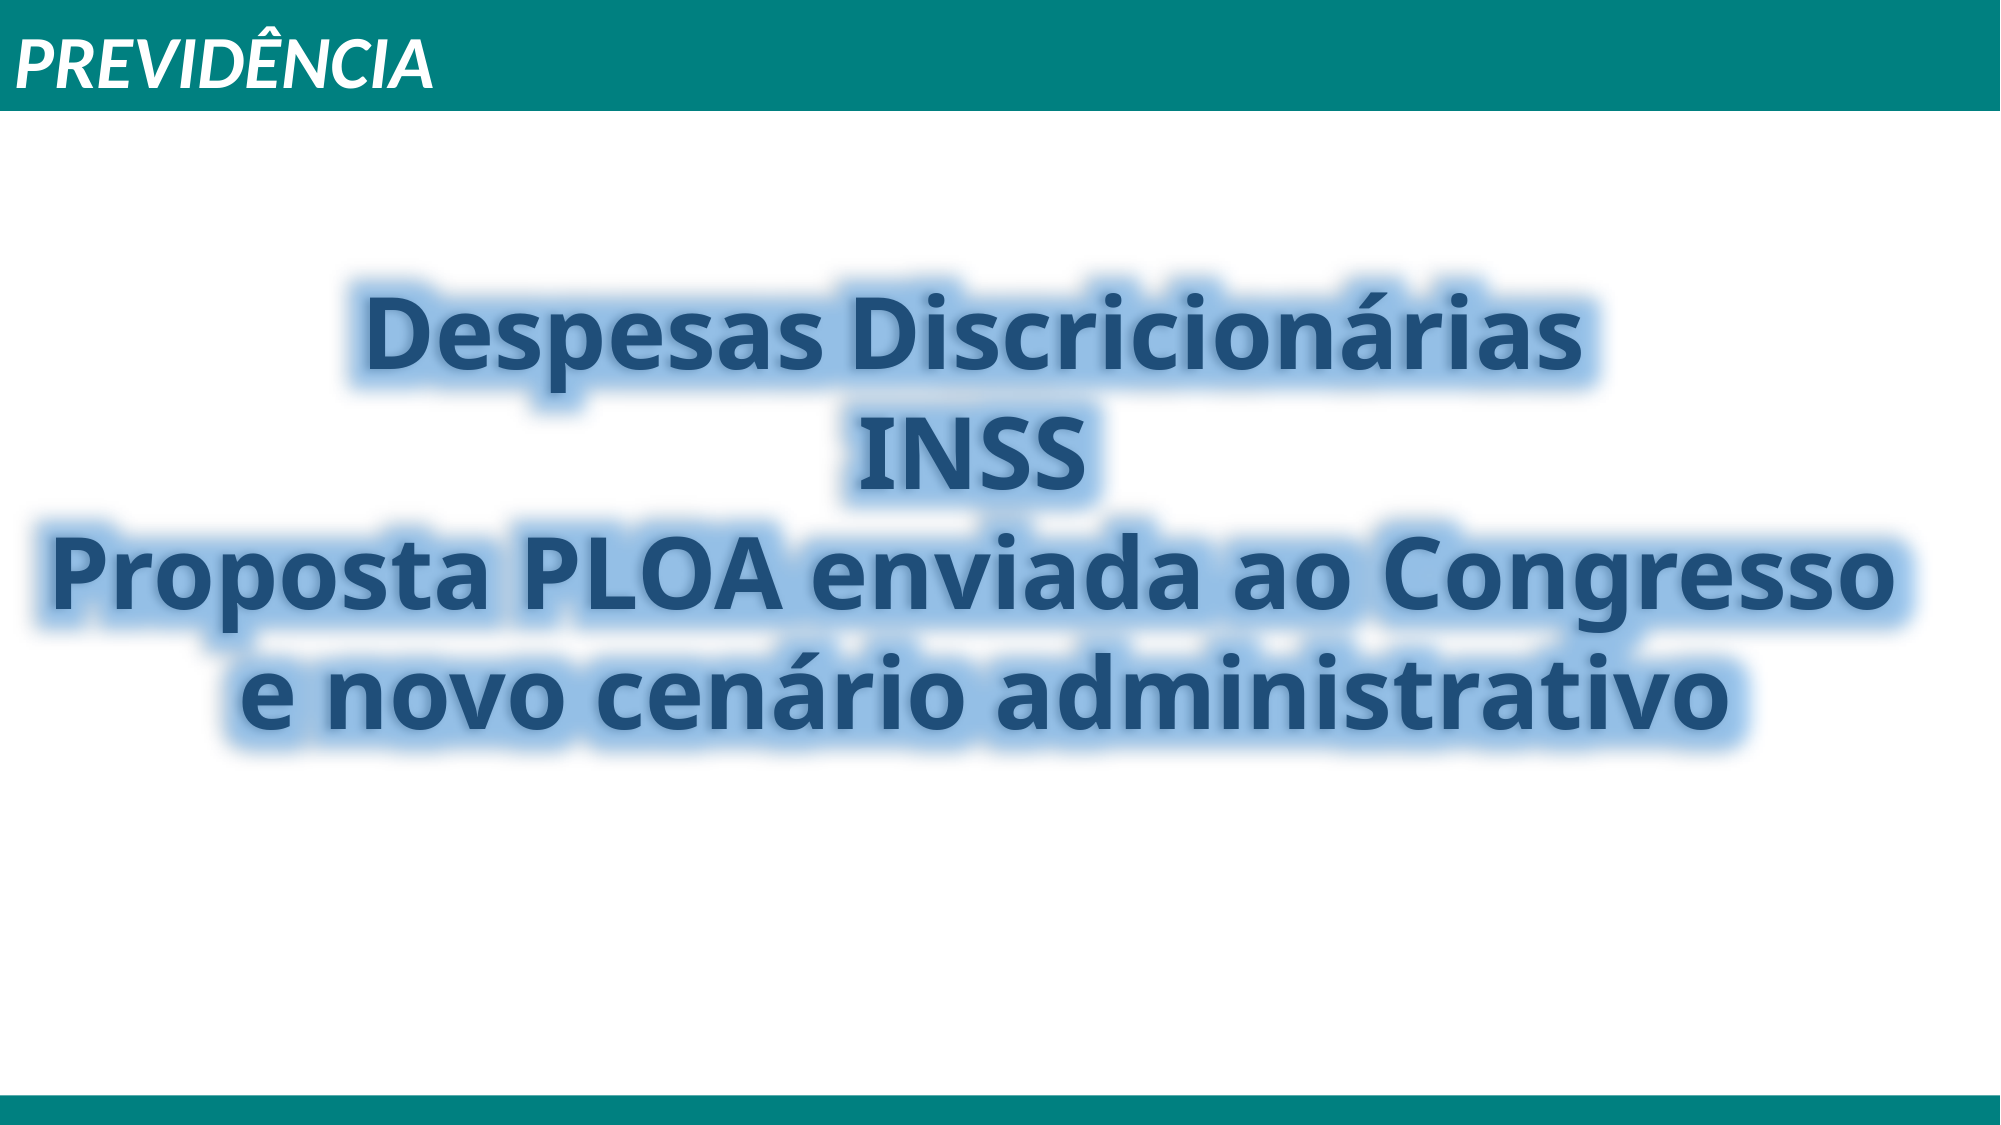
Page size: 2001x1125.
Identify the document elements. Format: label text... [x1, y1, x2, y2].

text_box [0, 1095, 2000, 1125]
text_box PREVIDÊNCIA [0, 0, 2000, 111]
text_box Despesas Discricionárias INSS Proposta PLOA enviada ao Congresso e novo cenário administrativo [35, 279, 1912, 740]
